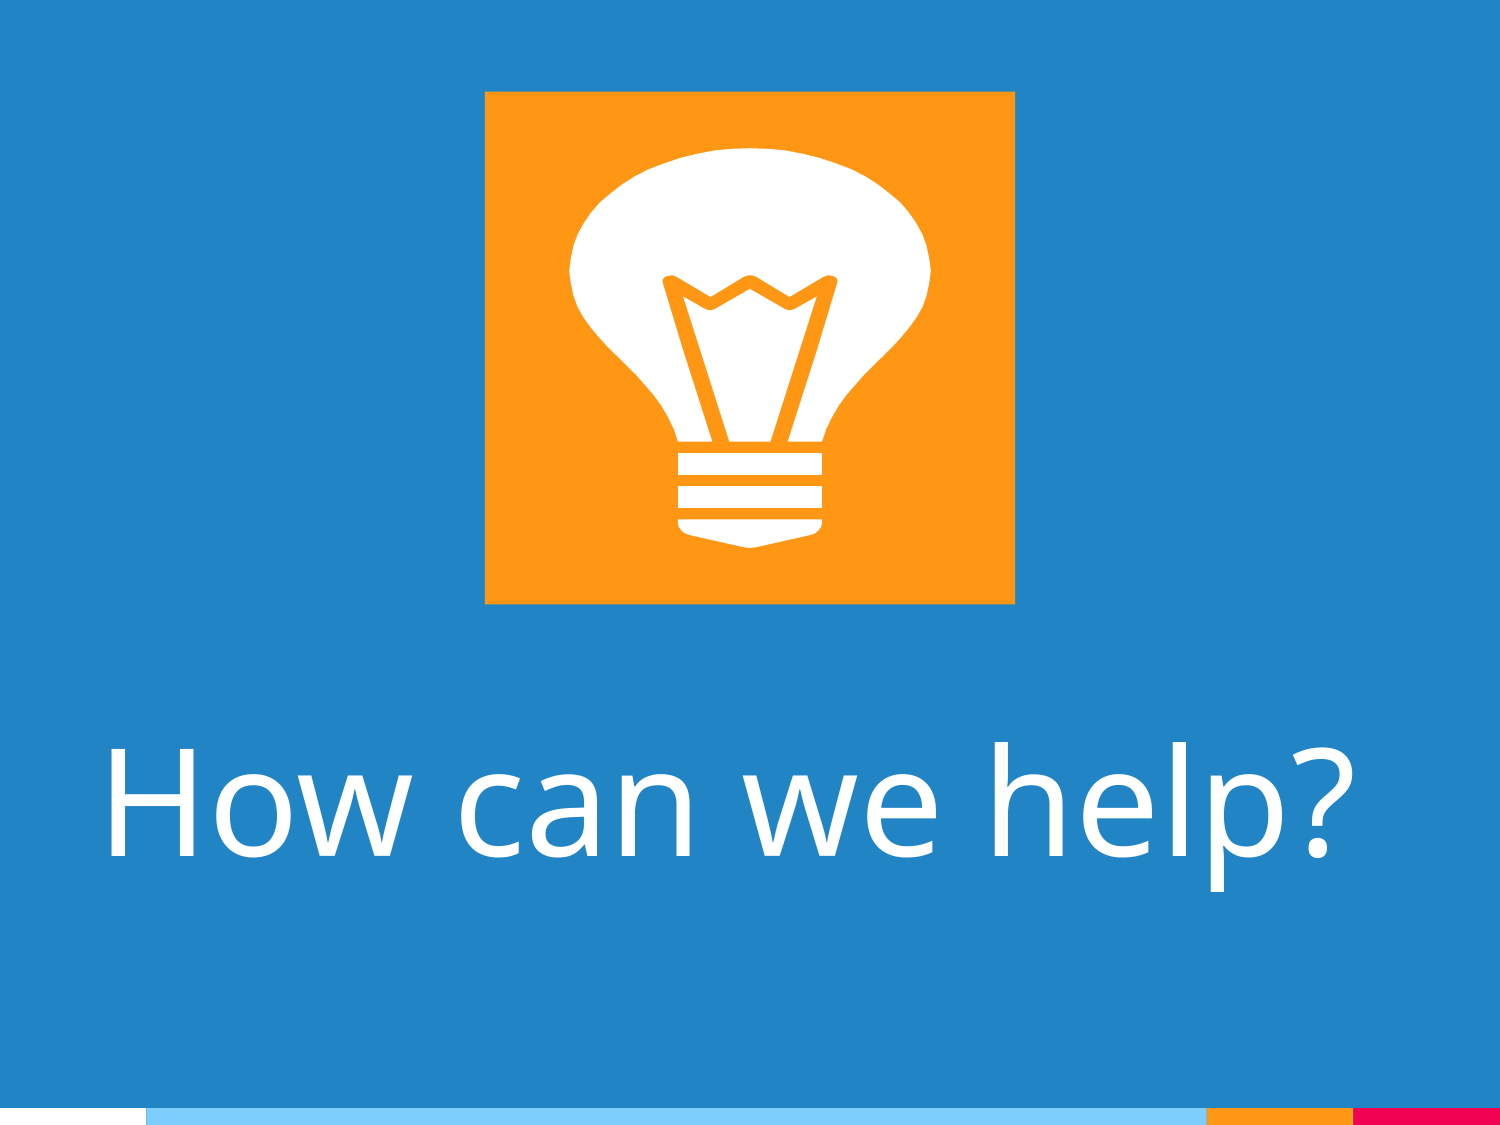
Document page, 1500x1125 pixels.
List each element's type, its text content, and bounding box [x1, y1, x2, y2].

text_box [484, 91, 1016, 605]
title How can we help? [82, 647, 1418, 902]
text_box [568, 147, 932, 549]
